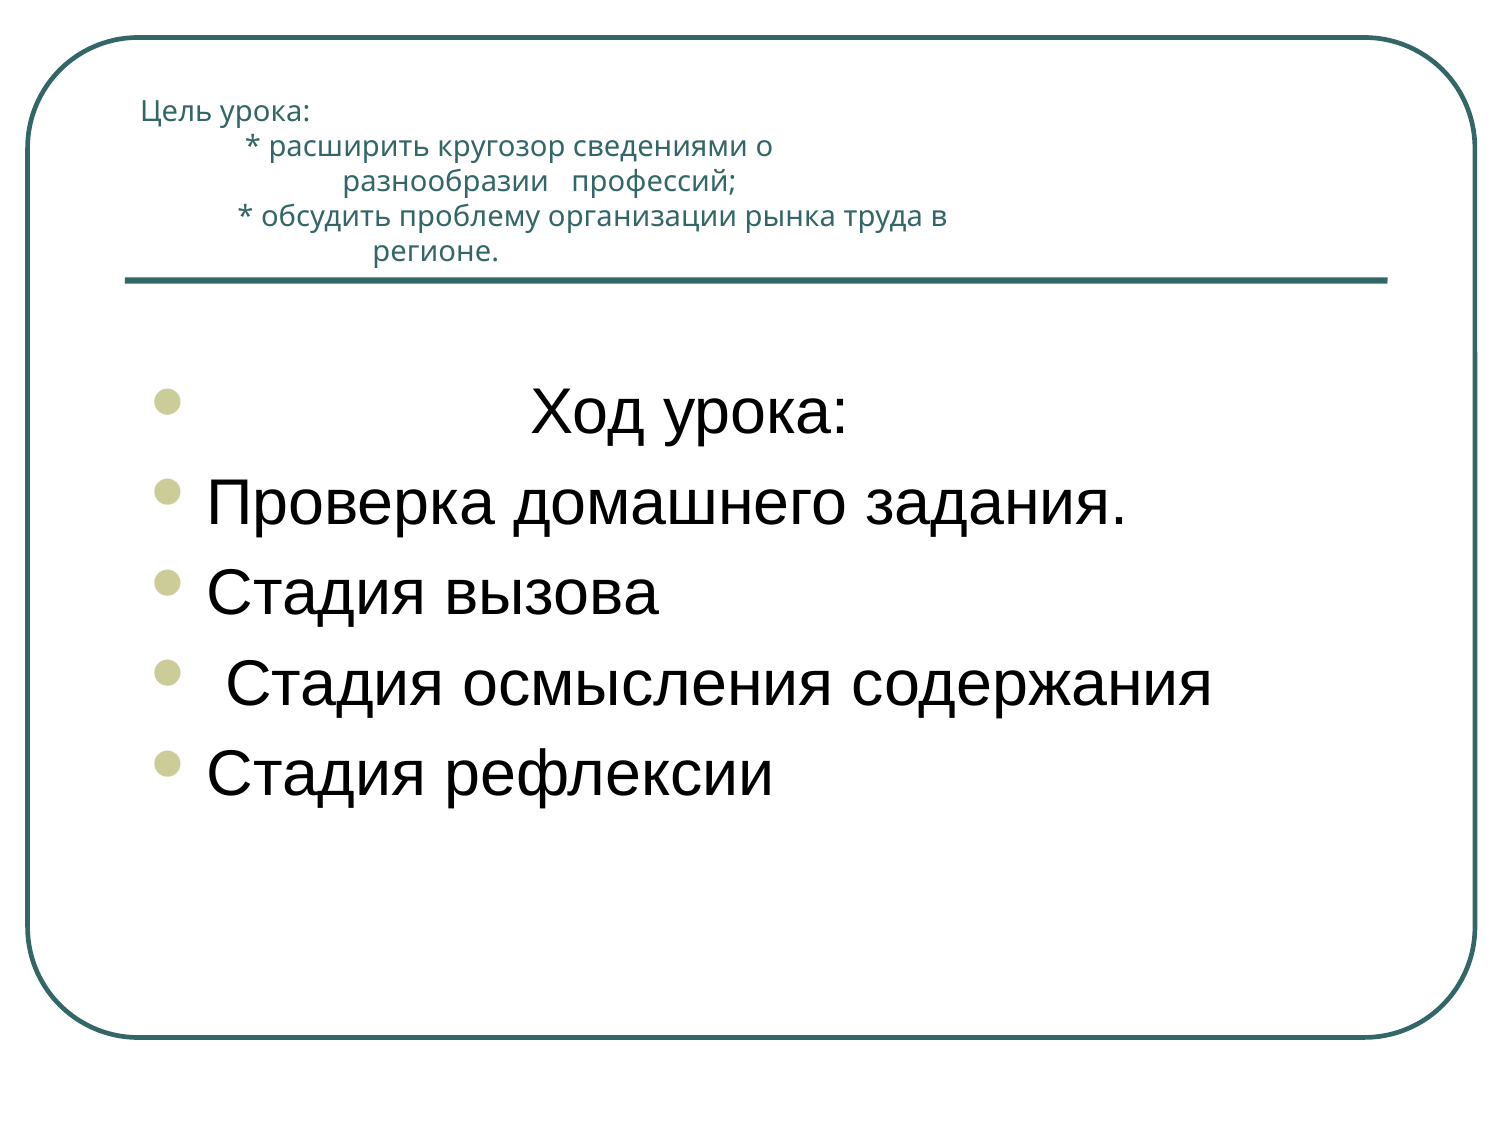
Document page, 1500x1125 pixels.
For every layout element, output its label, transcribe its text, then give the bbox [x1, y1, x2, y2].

list Ход урока: Проверка домашнего задания. Стадия вызова Стадия осмысления содержания Стадия рефлексии [135, 361, 1450, 859]
title Цель урока: * расширить кругозор сведениями о разнообразии профессий; * обсудить проблему организации рынка труда в регионе. [124, 87, 1388, 276]
